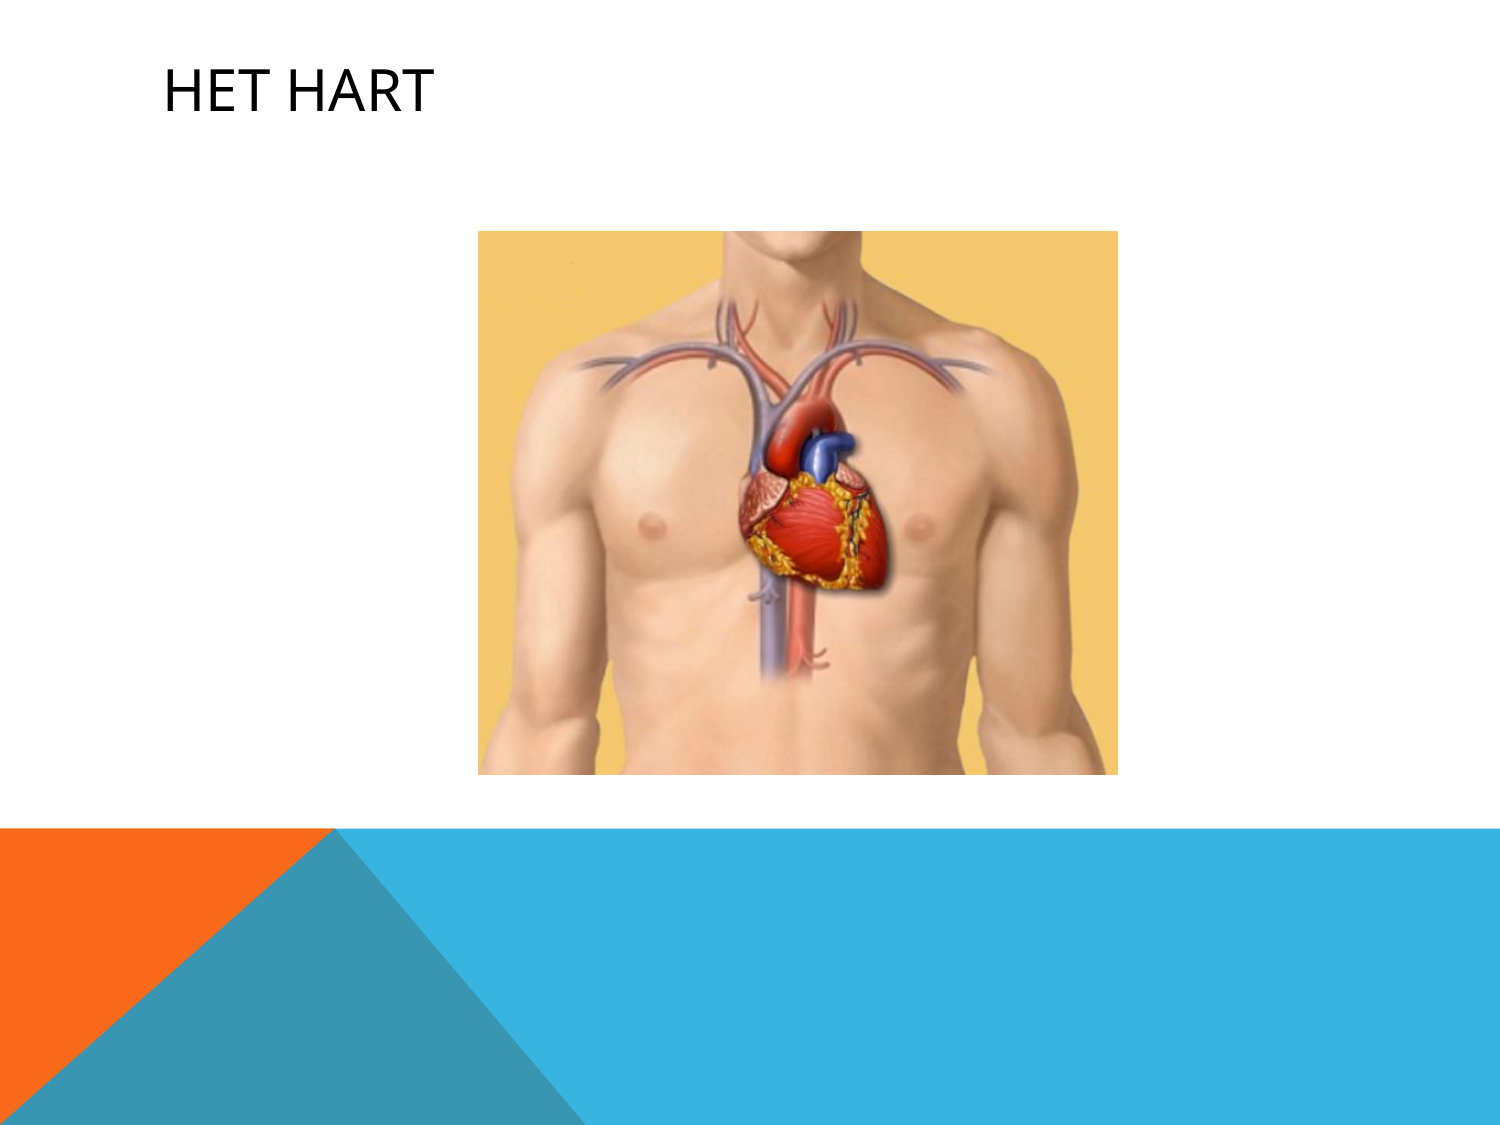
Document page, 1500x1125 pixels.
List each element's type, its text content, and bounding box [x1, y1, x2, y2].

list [478, 231, 1118, 776]
title Het hart [147, 42, 1382, 133]
